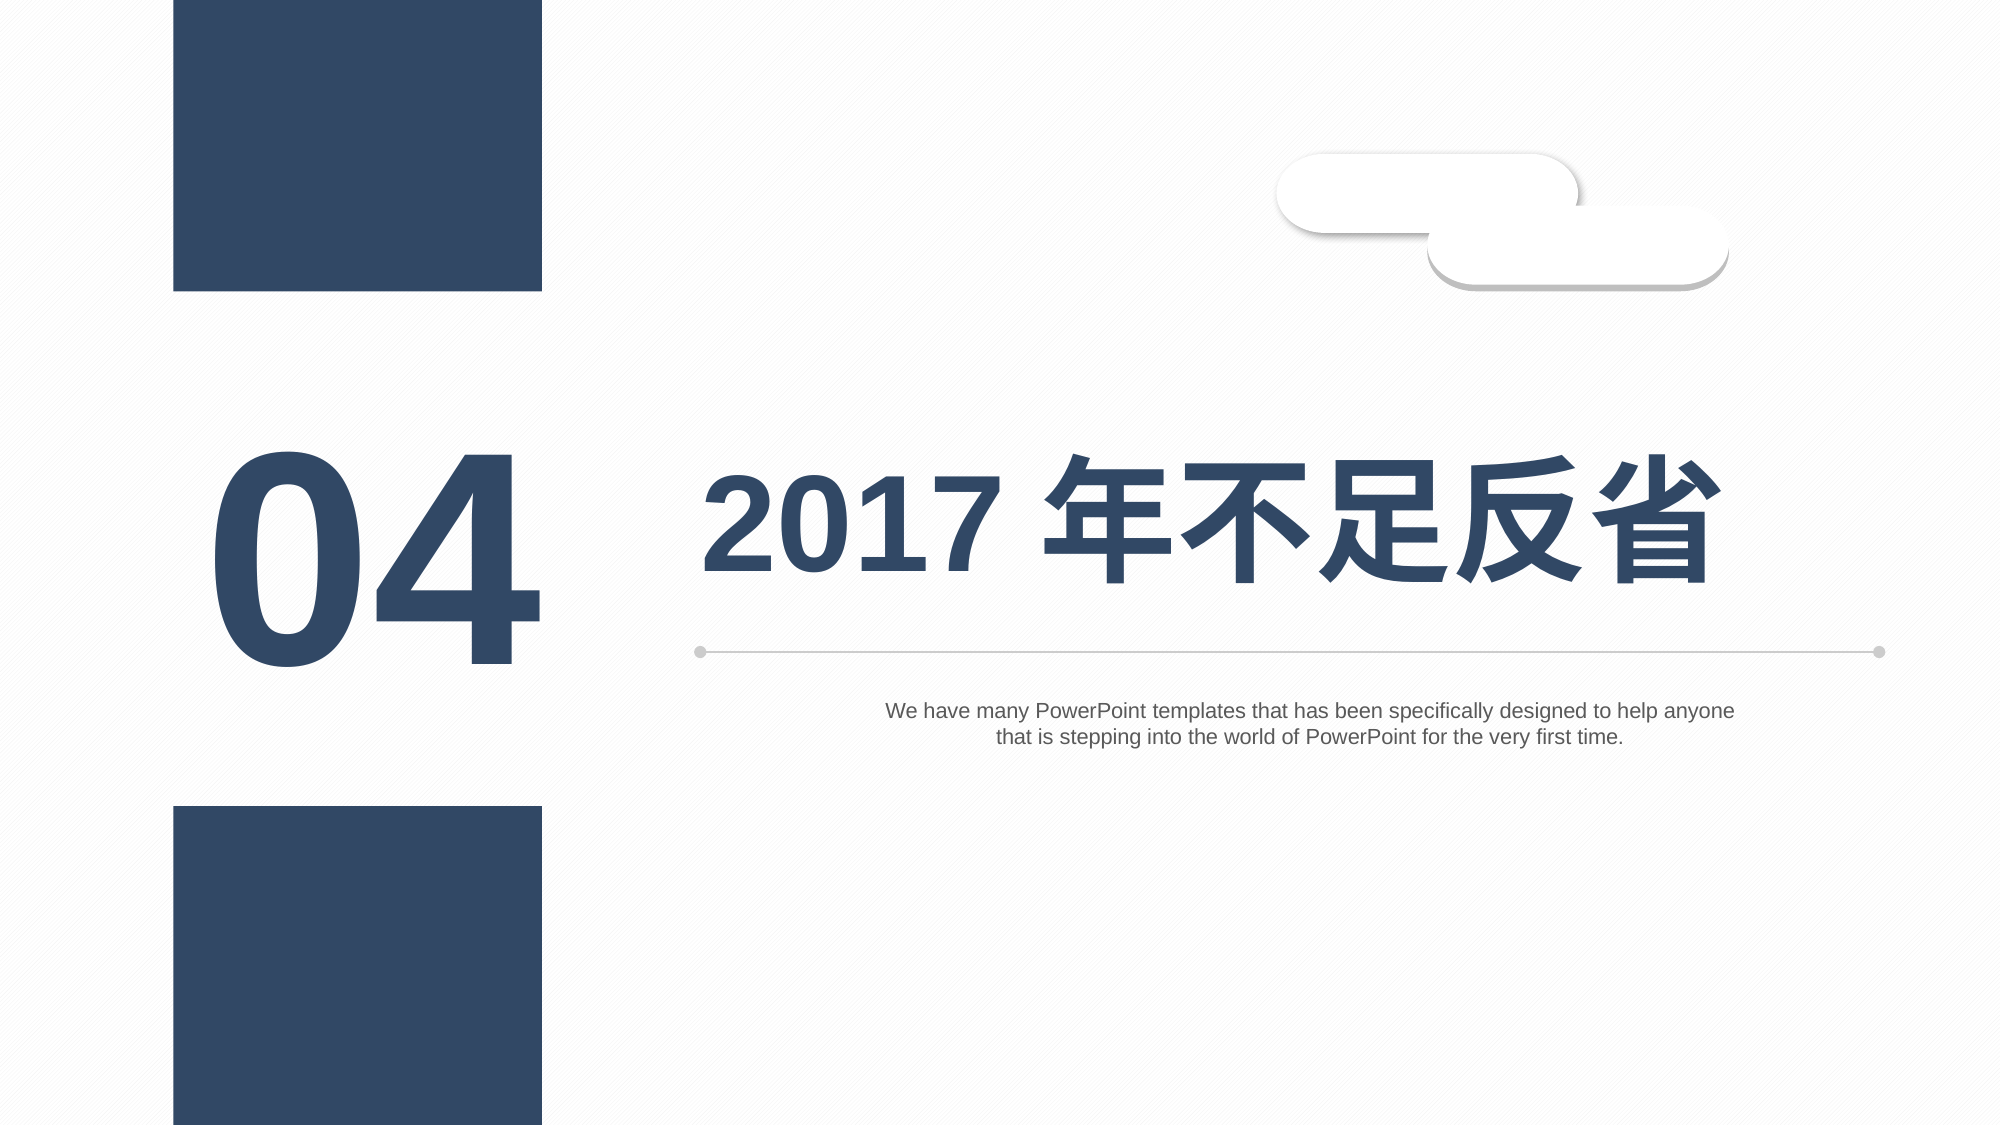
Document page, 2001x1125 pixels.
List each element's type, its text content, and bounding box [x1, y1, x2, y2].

text_box [172, 0, 543, 292]
text_box We have many PowerPoint templates that has been specifically designed to help anyone that is stepping into the world of PowerPoint for the very first time. [866, 696, 1755, 749]
text_box [172, 805, 543, 1125]
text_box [1276, 153, 1729, 292]
text_box 04 [173, 359, 542, 725]
text_box 2017年不足反省 [700, 433, 1880, 599]
